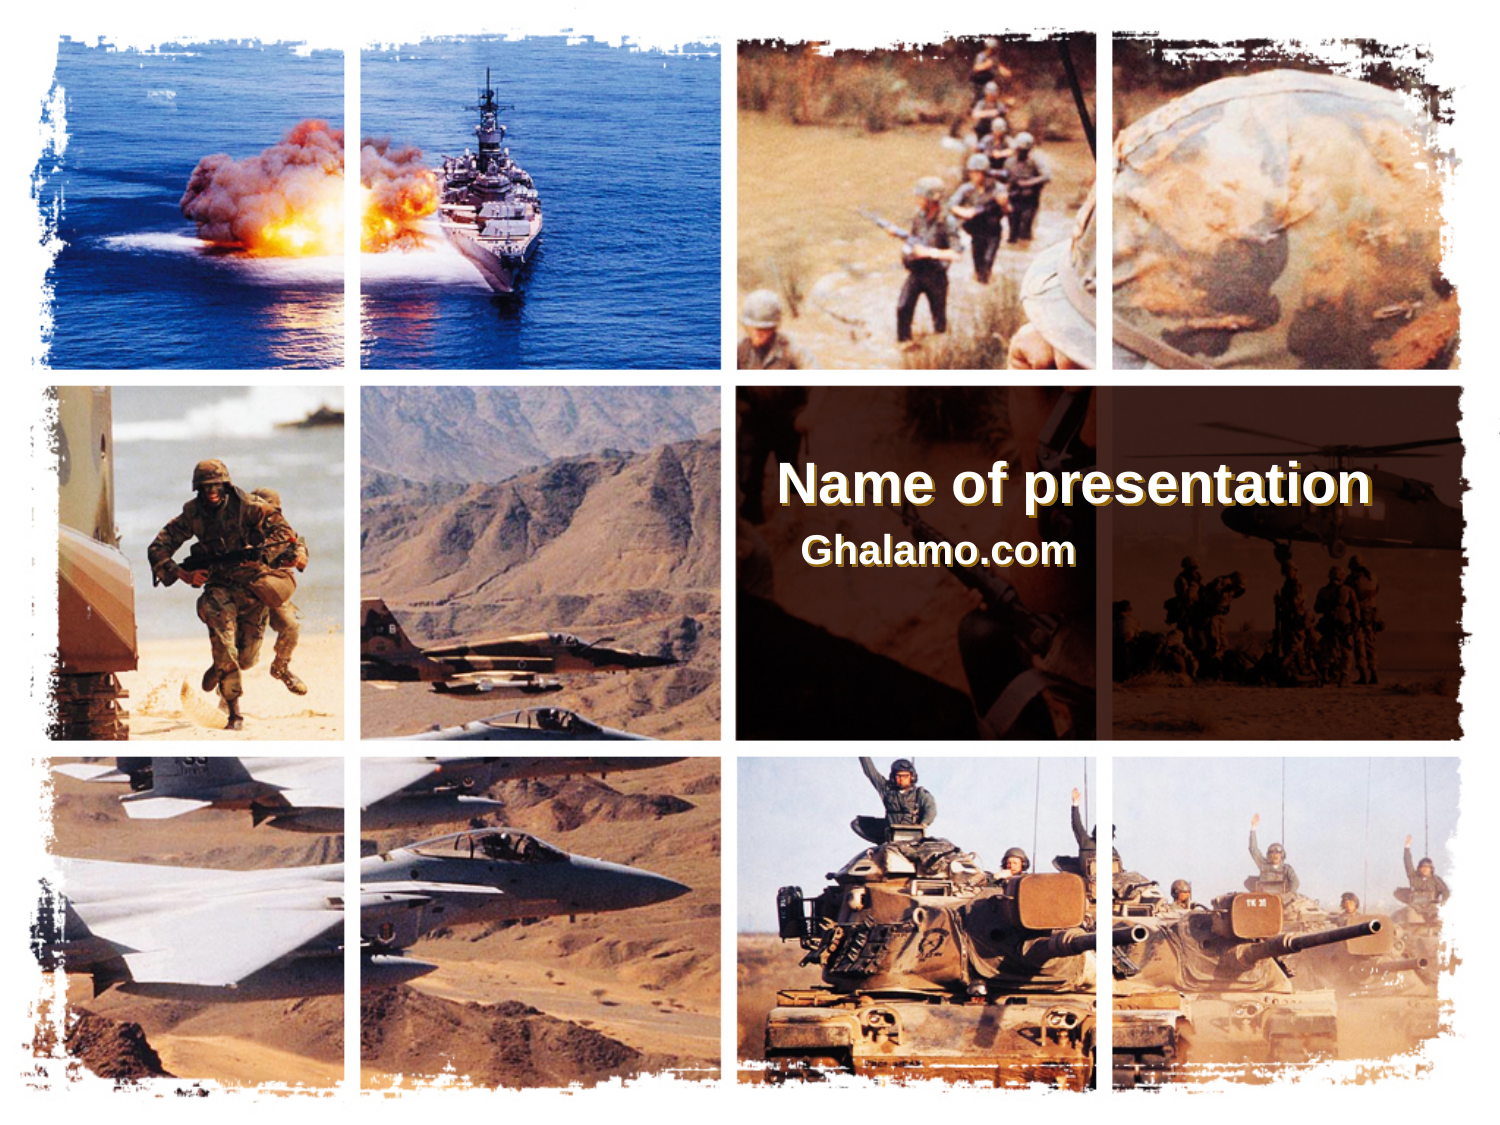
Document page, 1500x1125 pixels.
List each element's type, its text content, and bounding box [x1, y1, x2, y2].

picture [0, 0, 1500, 1125]
subtitle Ghalamo.com [785, 515, 1318, 622]
title Name of presentation [761, 420, 1484, 540]
